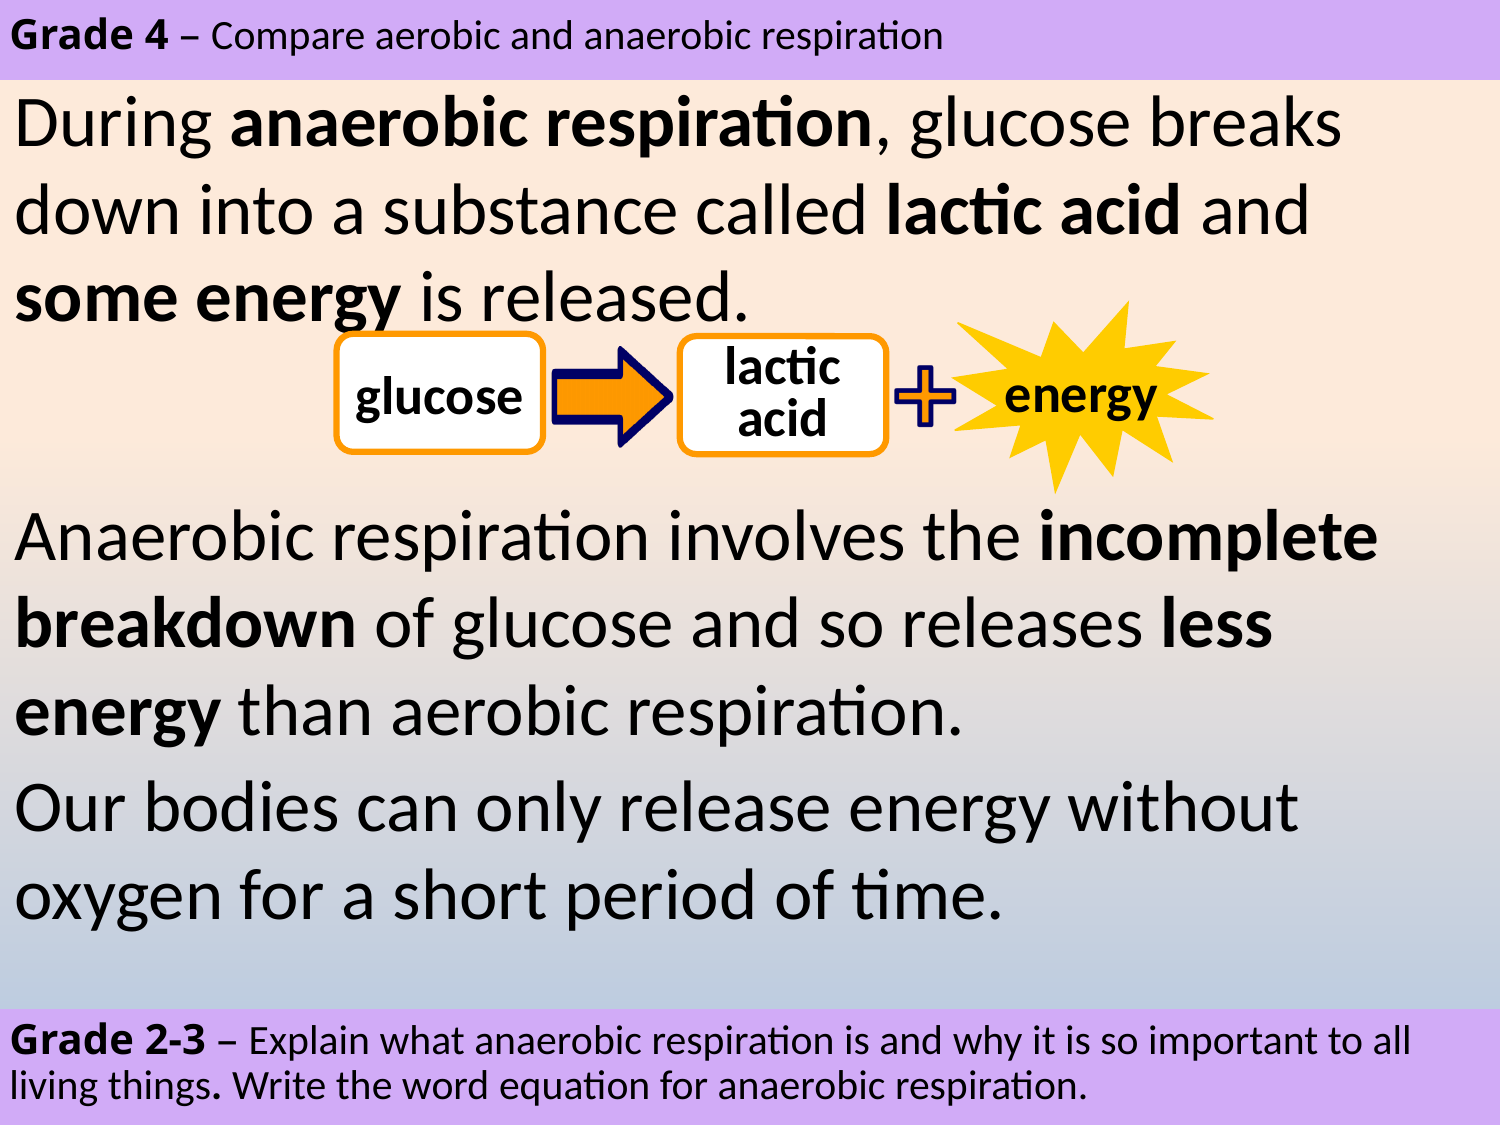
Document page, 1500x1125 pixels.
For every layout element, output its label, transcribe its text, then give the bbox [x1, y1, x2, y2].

text_box [0, 148, 1500, 1066]
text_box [336, 302, 1214, 492]
text_box Grade 2-3 – Explain what anaerobic respiration is and why it is so important to all living things. Write the word equation for anaerobic respiration. [0, 1011, 1495, 1125]
text_box Grade 4 – Compare aerobic and anaerobic respiration [0, 0, 1495, 175]
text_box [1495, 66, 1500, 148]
